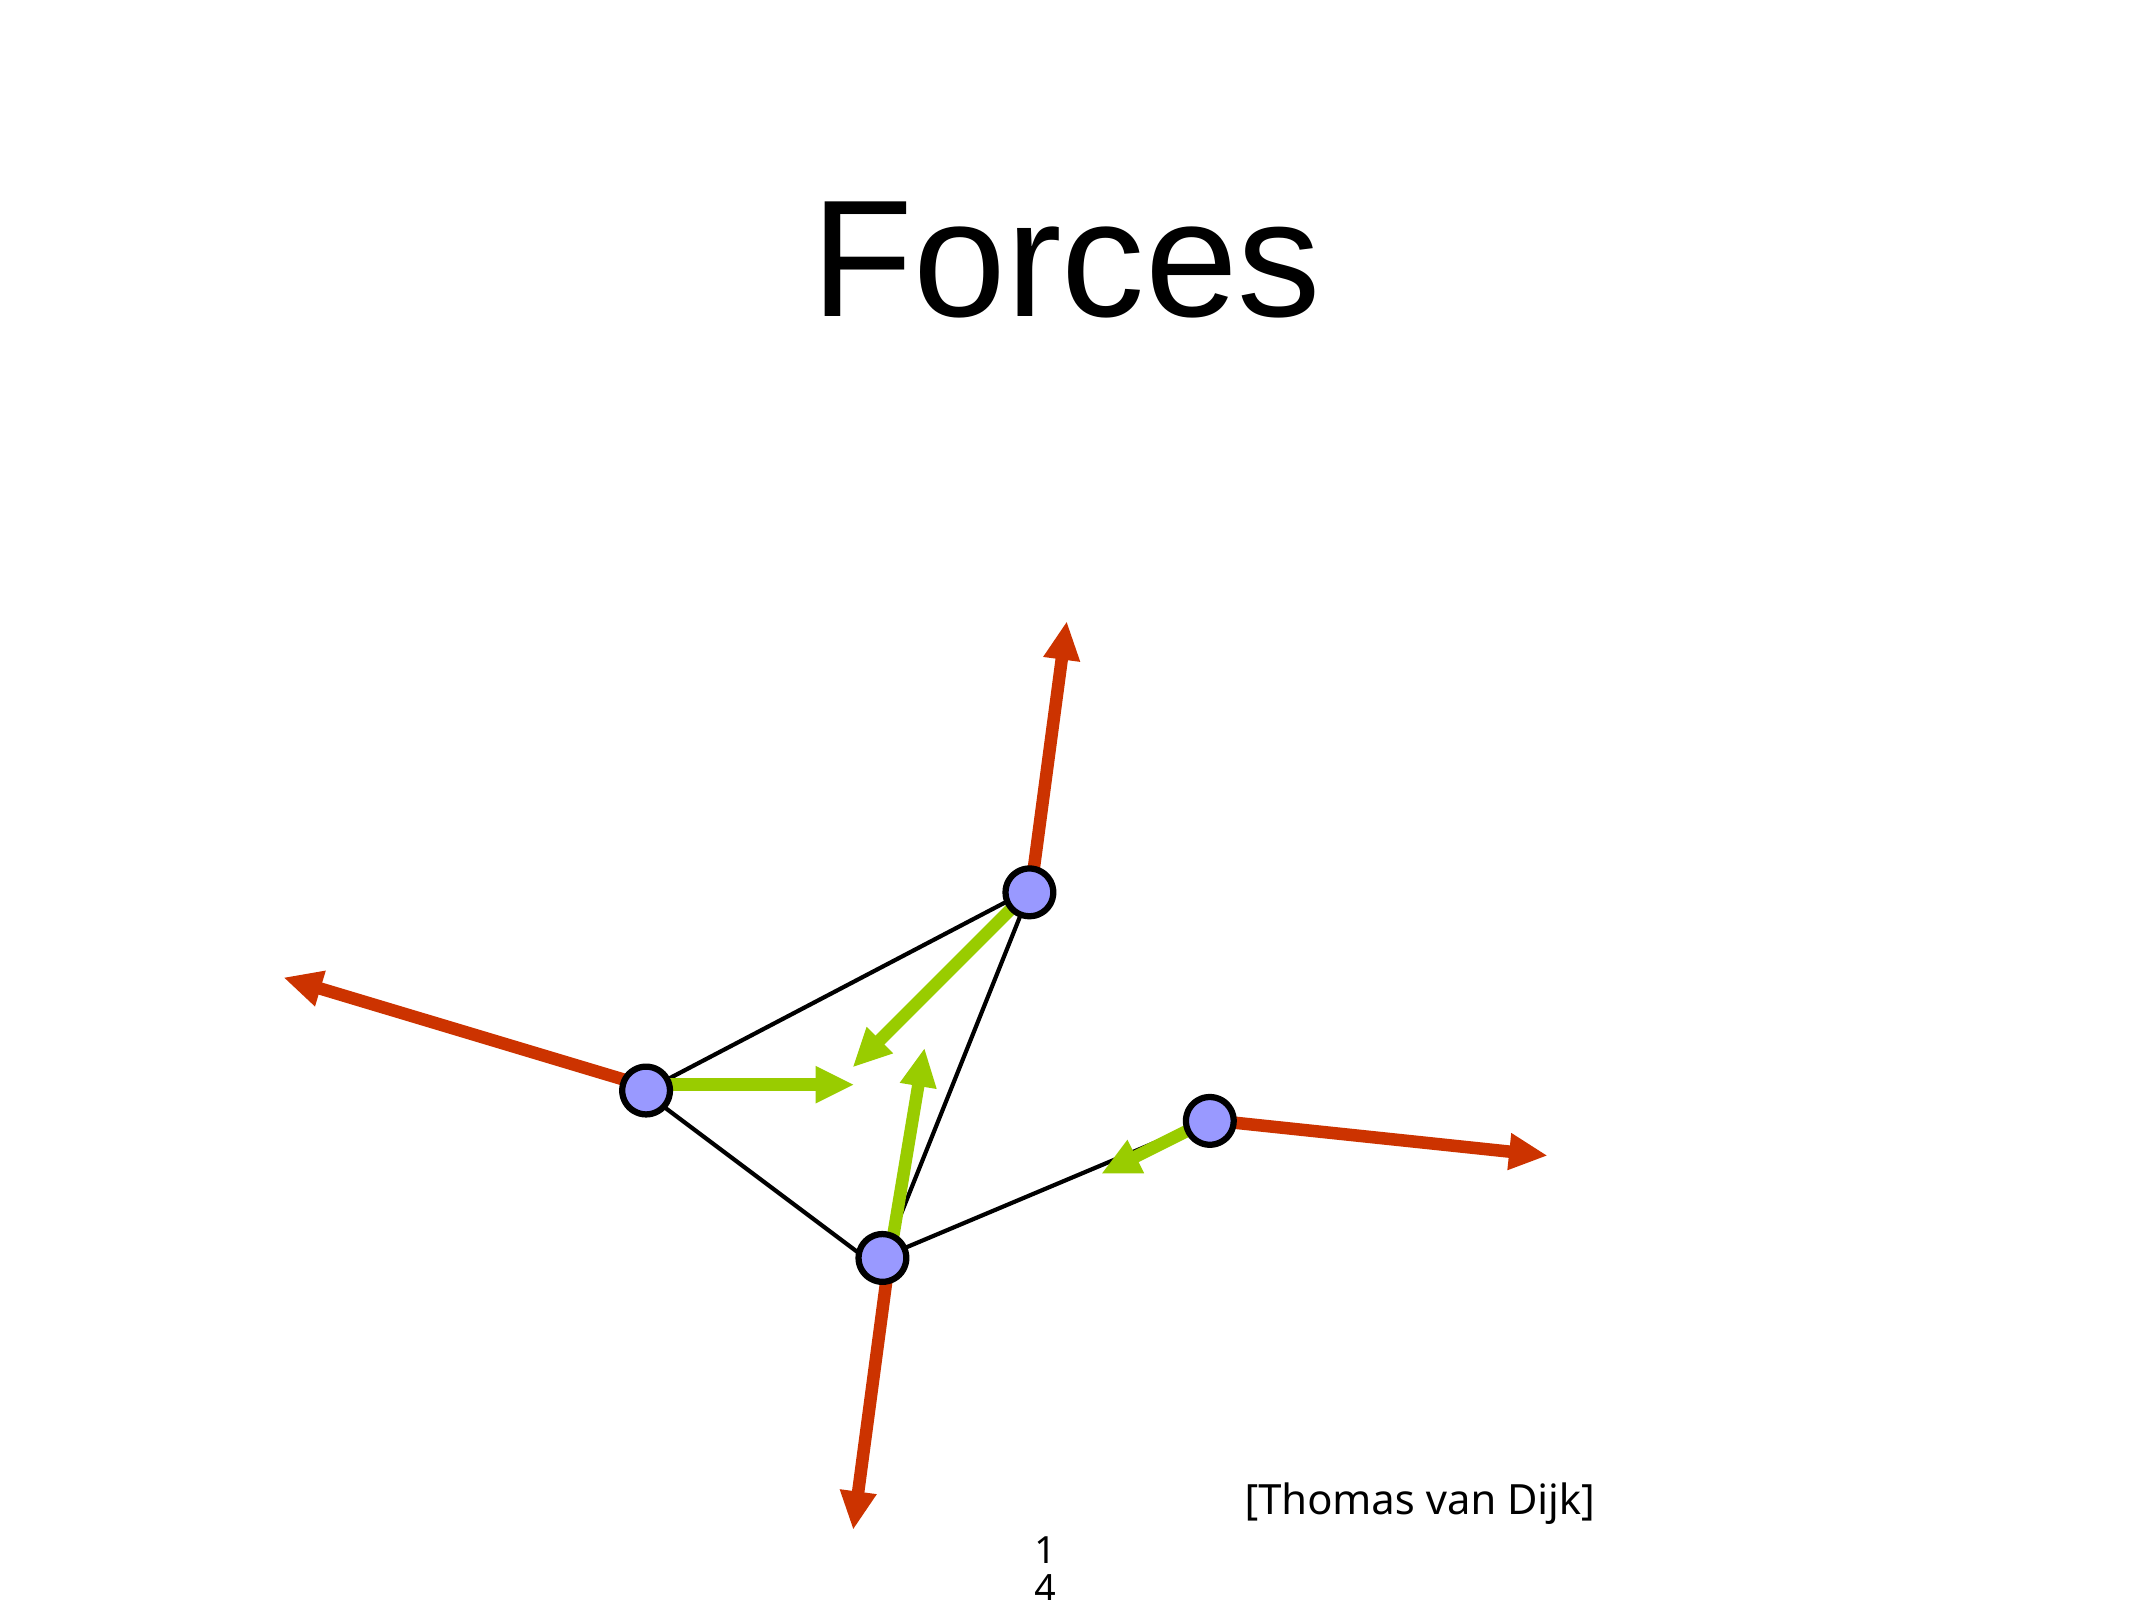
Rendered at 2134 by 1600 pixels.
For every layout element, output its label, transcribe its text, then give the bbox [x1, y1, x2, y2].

text_box [670, 1078, 854, 1091]
text_box [1102, 1130, 1188, 1174]
text_box [858, 1234, 907, 1282]
slide_number 14 [1025, 1517, 1067, 1581]
text_box [284, 975, 624, 1080]
text_box [1234, 1122, 1547, 1161]
text_box [893, 1048, 929, 1236]
text_box [Thomas van Dijk] [1236, 1464, 1604, 1532]
text_box [1033, 622, 1072, 868]
text_box [853, 908, 1012, 1067]
title Forces [155, 72, 1978, 428]
text_box [1185, 1097, 1234, 1145]
text_box [848, 1282, 887, 1529]
text_box [622, 1066, 670, 1115]
text_box [1005, 868, 1054, 917]
